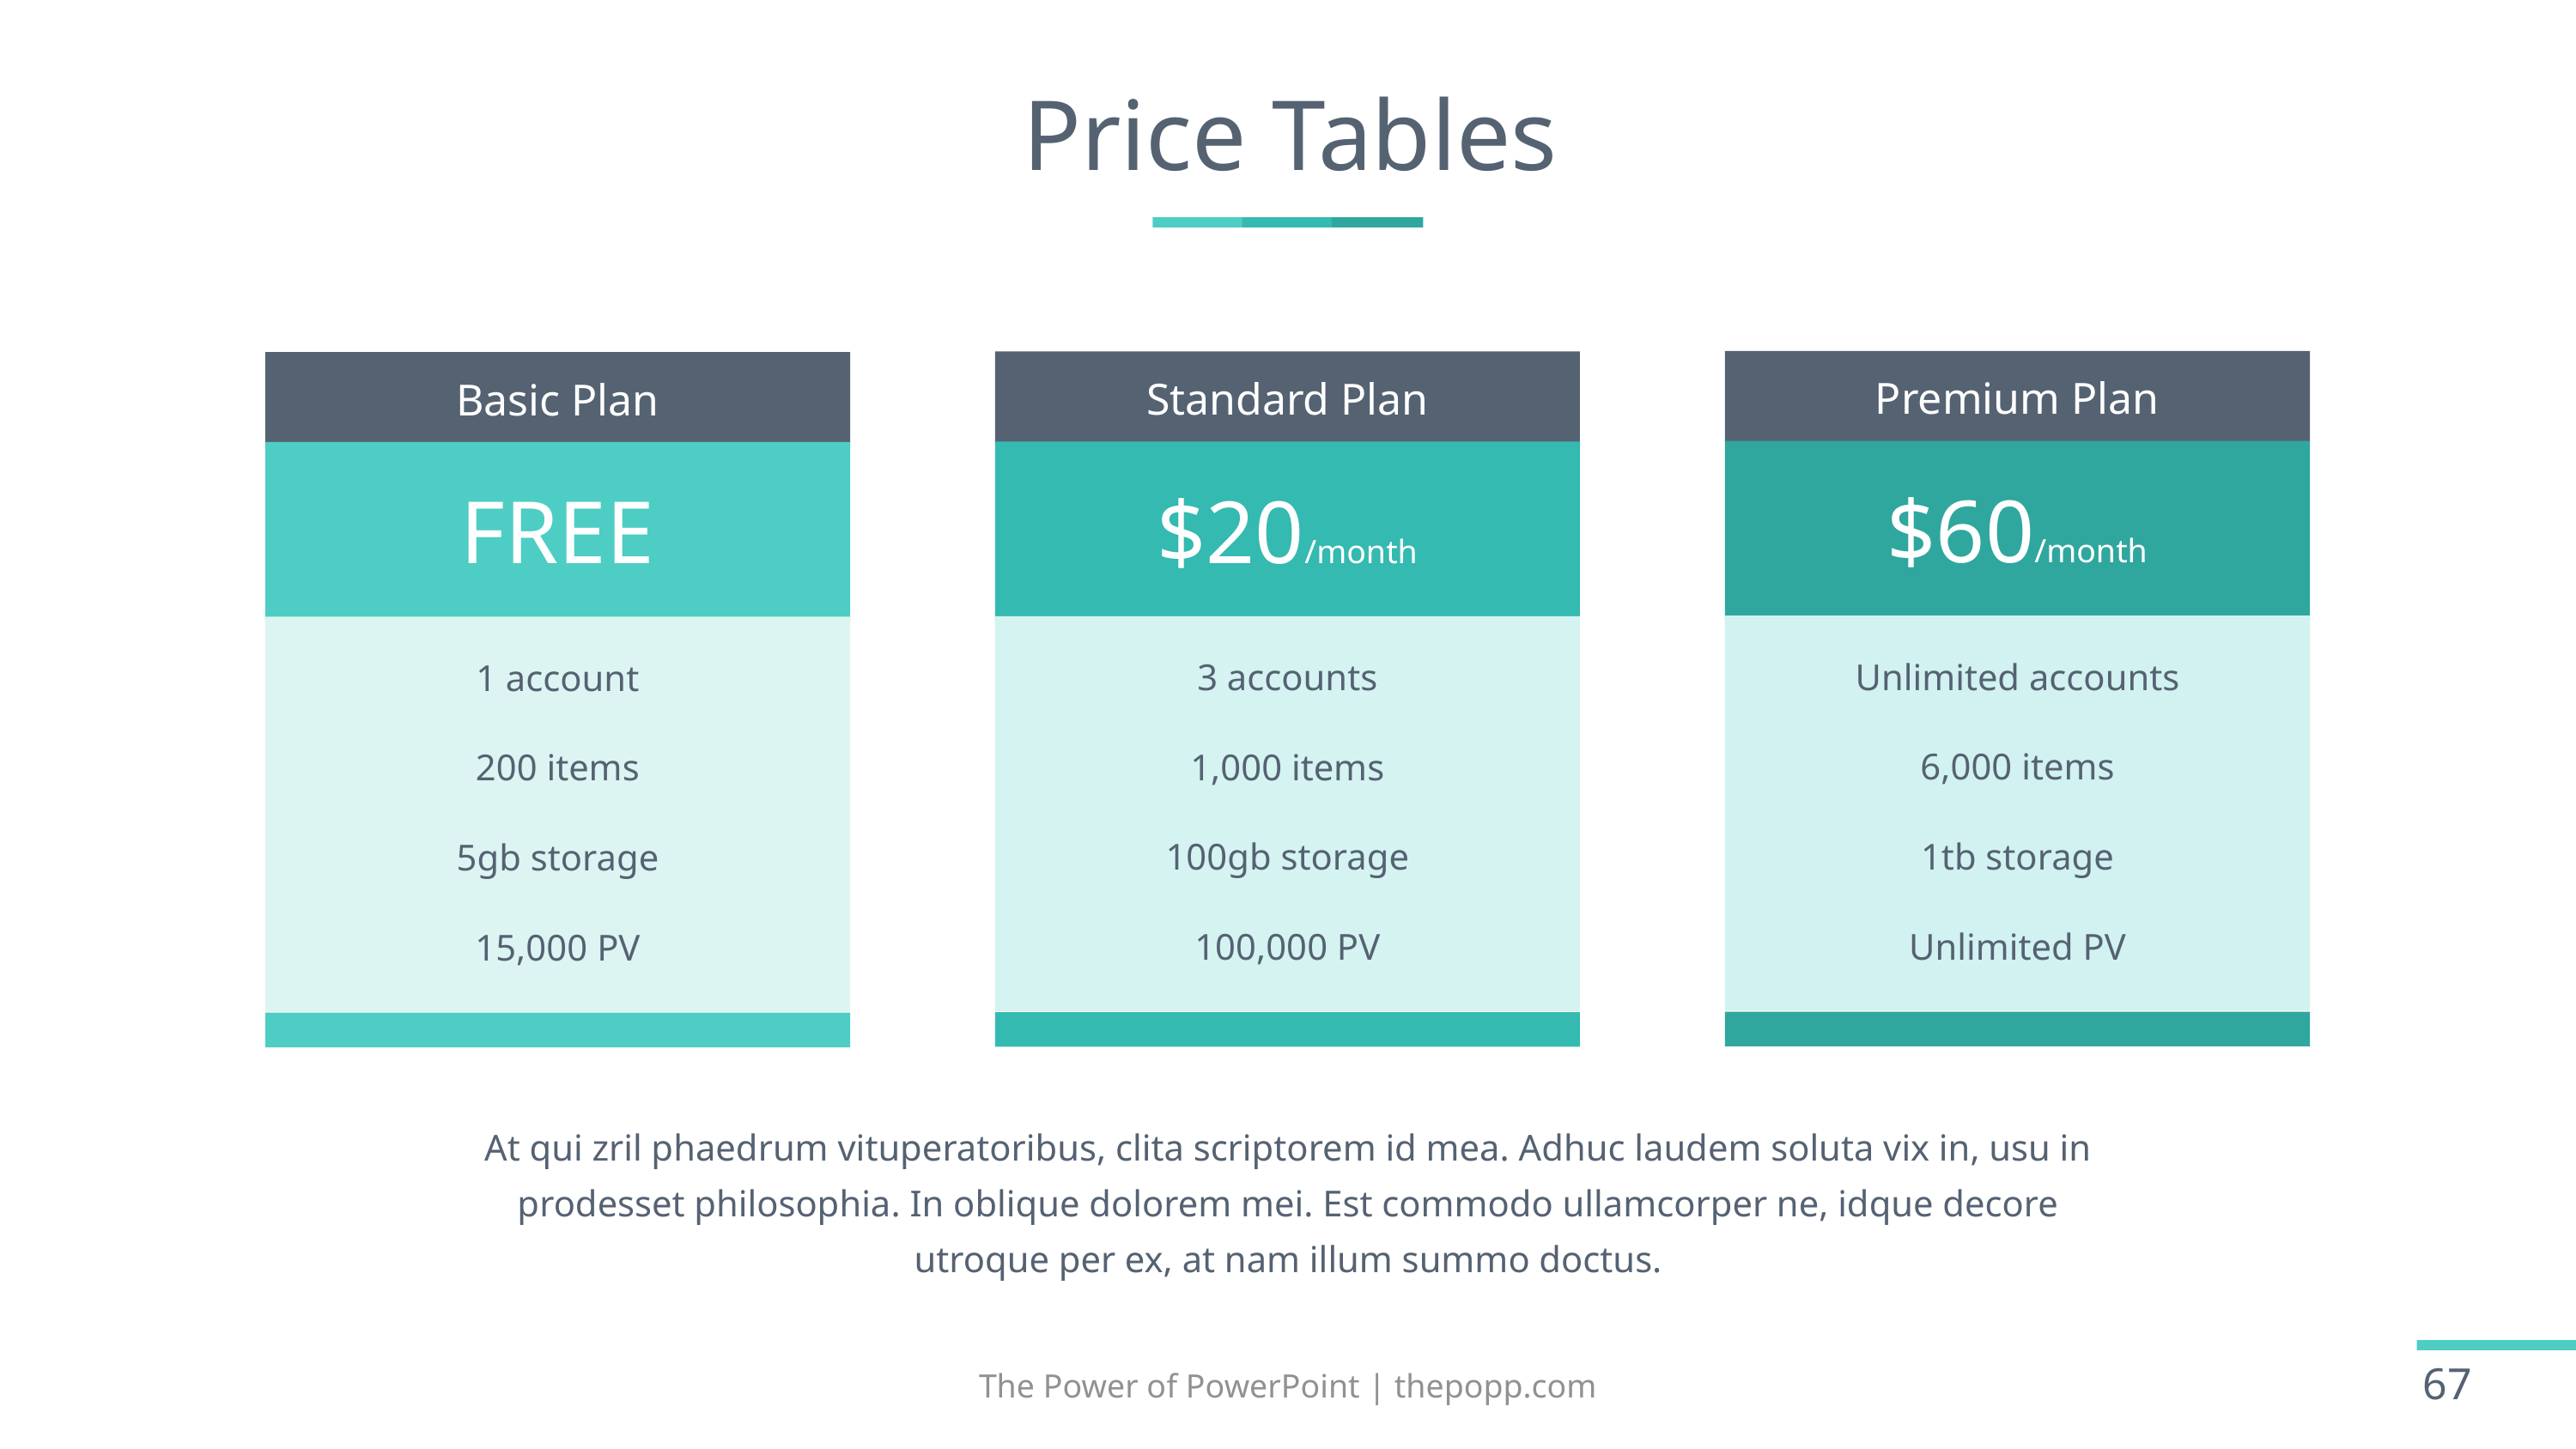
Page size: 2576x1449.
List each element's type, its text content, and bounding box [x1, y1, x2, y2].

list Basic Plan [264, 352, 851, 445]
list 200 items [264, 730, 851, 804]
list 15,000 PV [264, 909, 851, 984]
footer The Power of PowerPoint | thepopp.com [853, 1349, 1723, 1427]
list $60/month [1724, 443, 2311, 615]
list Unlimited accounts [1724, 639, 2311, 714]
title Price Tables [69, 49, 2512, 230]
list 6,000 items [1724, 728, 2311, 803]
list $20/month [994, 444, 1581, 615]
list 100,000 PV [994, 908, 1581, 984]
list Premium Plan [1724, 351, 2311, 443]
list 1tb storage [1724, 818, 2311, 894]
slide_number 67 [2409, 1351, 2576, 1421]
list FREE [264, 445, 851, 616]
list 100gb storage [994, 818, 1581, 894]
list Standard Plan [994, 352, 1581, 444]
list 1,000 items [994, 729, 1581, 804]
list 1 account [264, 640, 851, 715]
list 3 accounts [994, 639, 1581, 714]
list Unlimited PV [1724, 907, 2311, 983]
list 5gb storage [264, 819, 851, 894]
list At qui zril phaedrum vituperatoribus, clita scriptorem id mea. Adhuc laudem soluta vix in, usu in prodesset philosophia. In oblique dolorem mei. Est commodo ullamcorper ne, idque decore utroque per ex, at nam illum summo doctus. [450, 1088, 2126, 1304]
